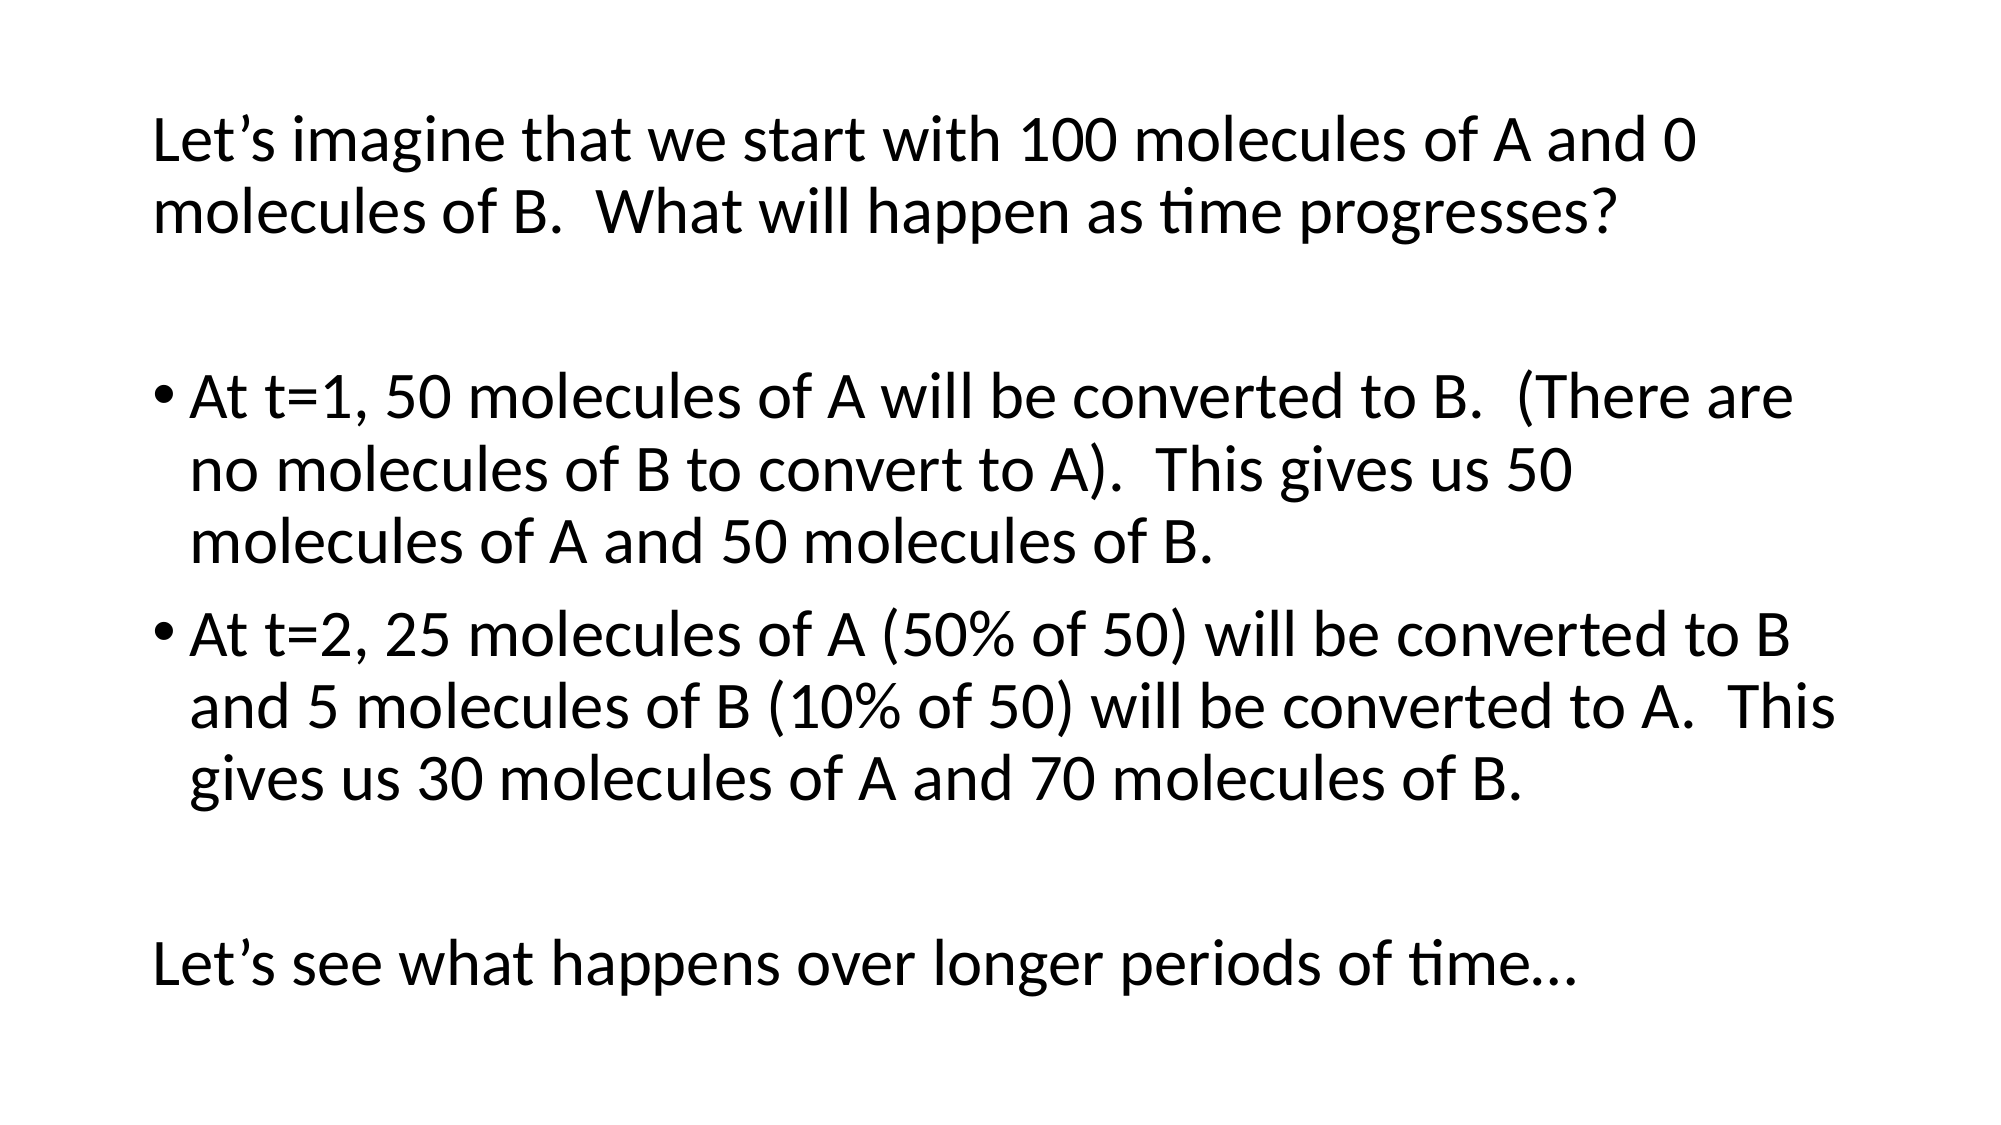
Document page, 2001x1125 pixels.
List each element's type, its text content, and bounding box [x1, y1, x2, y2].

list Let’s imagine that we start with 100 molecules of A and 0 molecules of B. What will happen as time progresses? At t=1, 50 molecules of A will be converted to B. (There are no molecules of B to convert to A). This gives us 50 molecules of A and 50 molecules of B. At t=2, 25 molecules of A (50% of 50) will be converted to B and 5 molecules of B (10% of 50) will be converted to A. This gives us 30 molecules of A and 70 molecules of B. Let’s see what happens over longer periods of time… [137, 96, 1863, 1014]
